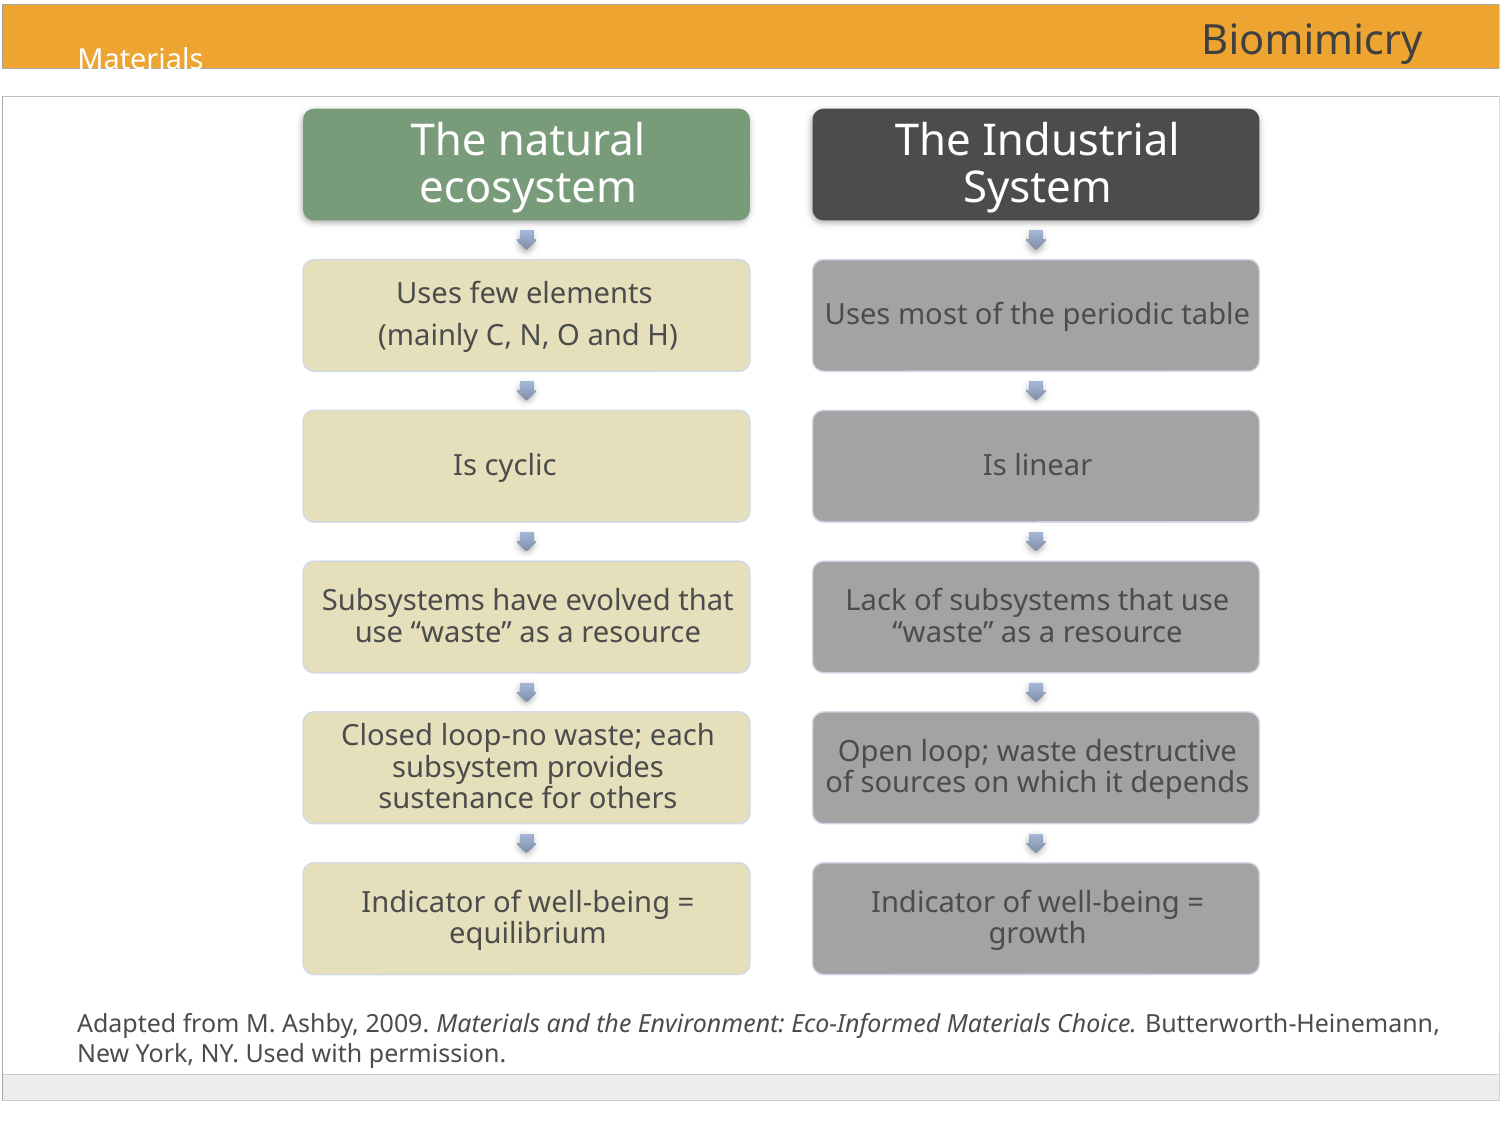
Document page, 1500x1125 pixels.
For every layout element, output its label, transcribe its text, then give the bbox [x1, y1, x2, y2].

title Biomimicry [587, 12, 1438, 63]
text_box Adapted from M. Ashby, 2009. Materials and the Environment: Eco-Informed Materials Choice. Butterworth-Heinemann, New York, NY. Used with permission. [62, 999, 1475, 1075]
picture [0, 0, 1500, 1101]
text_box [24, 107, 1500, 976]
